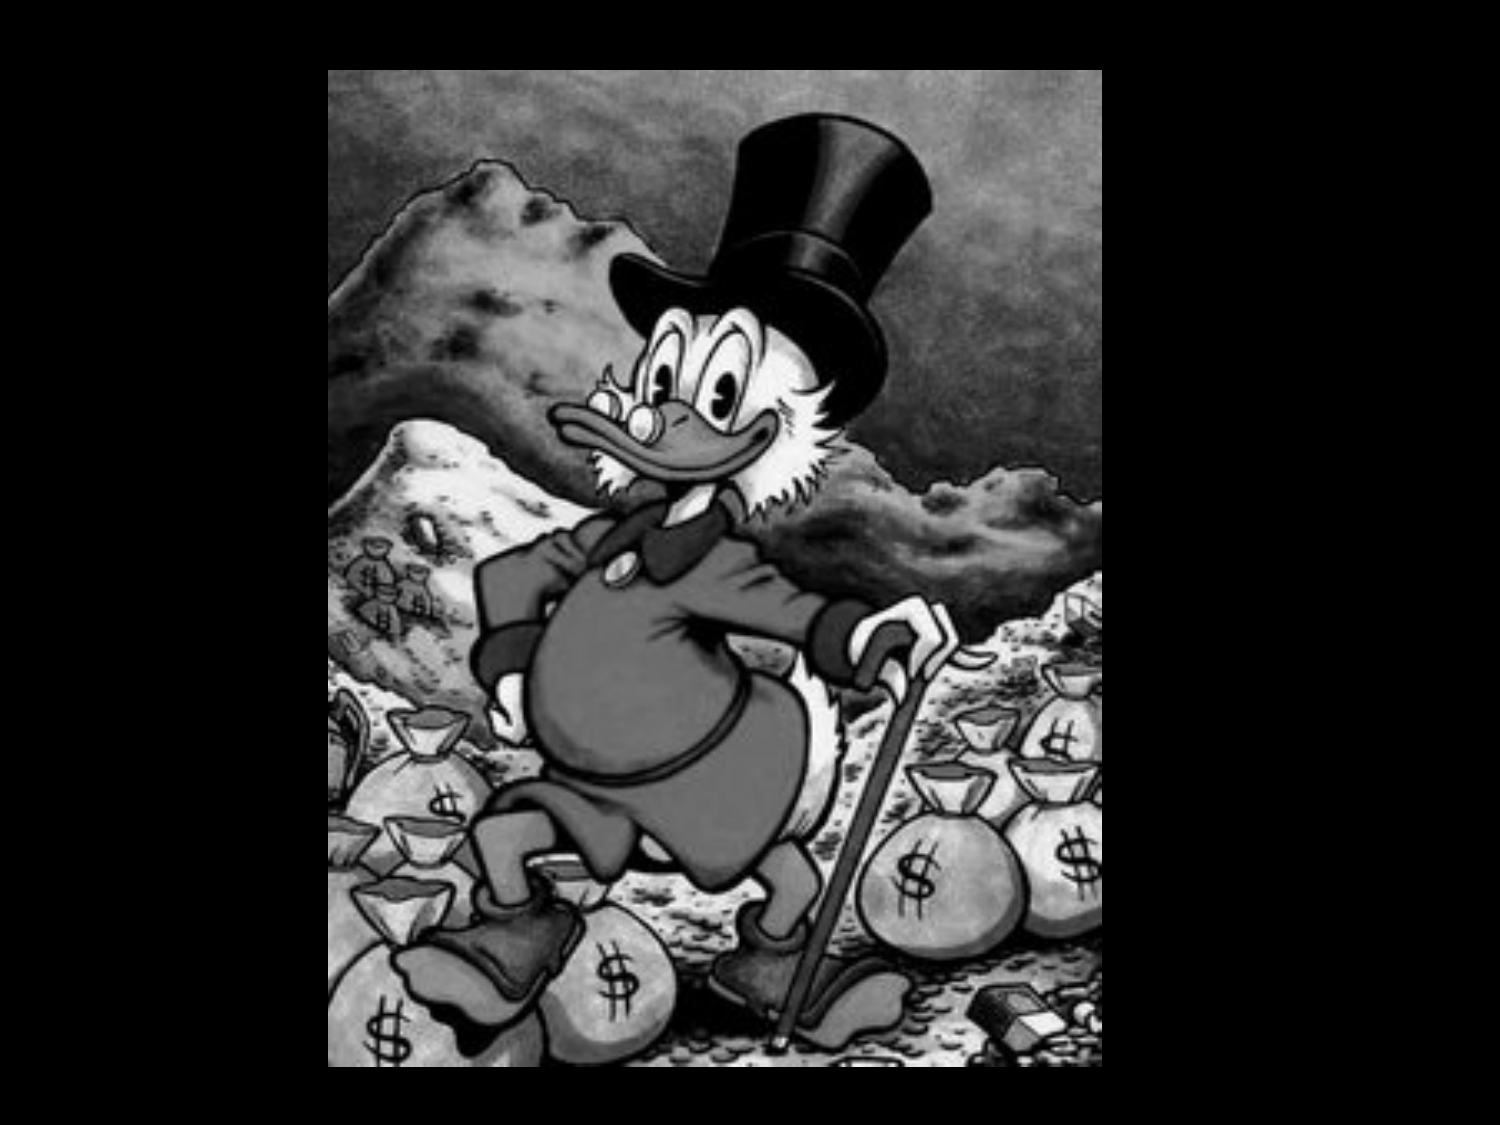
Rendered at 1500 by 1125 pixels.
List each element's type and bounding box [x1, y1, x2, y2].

picture [327, 70, 1102, 1067]
